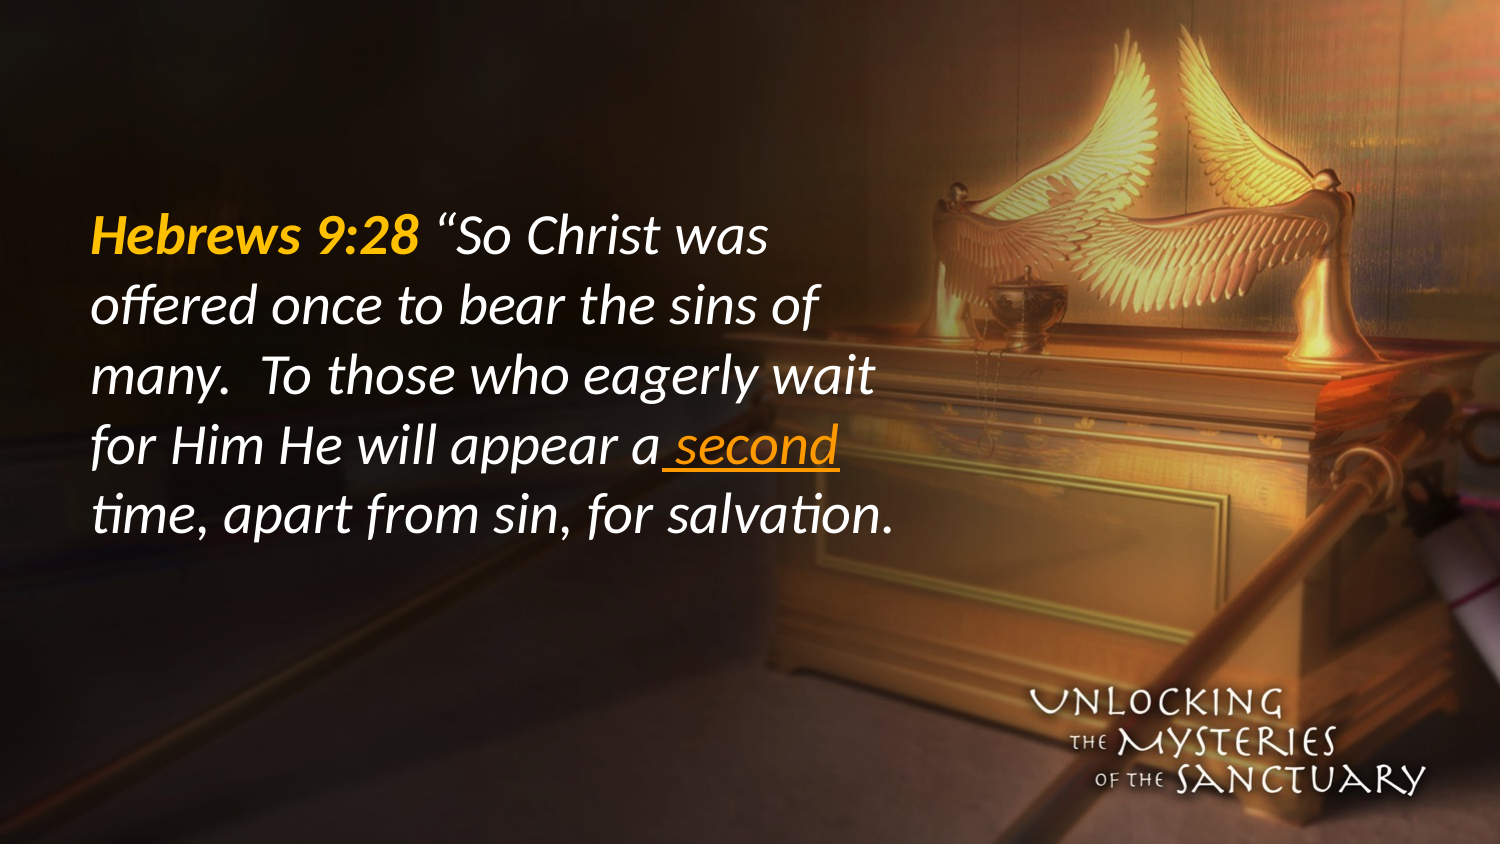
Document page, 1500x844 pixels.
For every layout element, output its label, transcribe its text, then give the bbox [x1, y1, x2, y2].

list Hebrews 9:28 “So Christ was offered once to bear the sins of many. To those who eagerly wait for Him He will appear a second time, apart from sin, for salvation. [75, 188, 951, 754]
picture [0, 0, 1500, 844]
